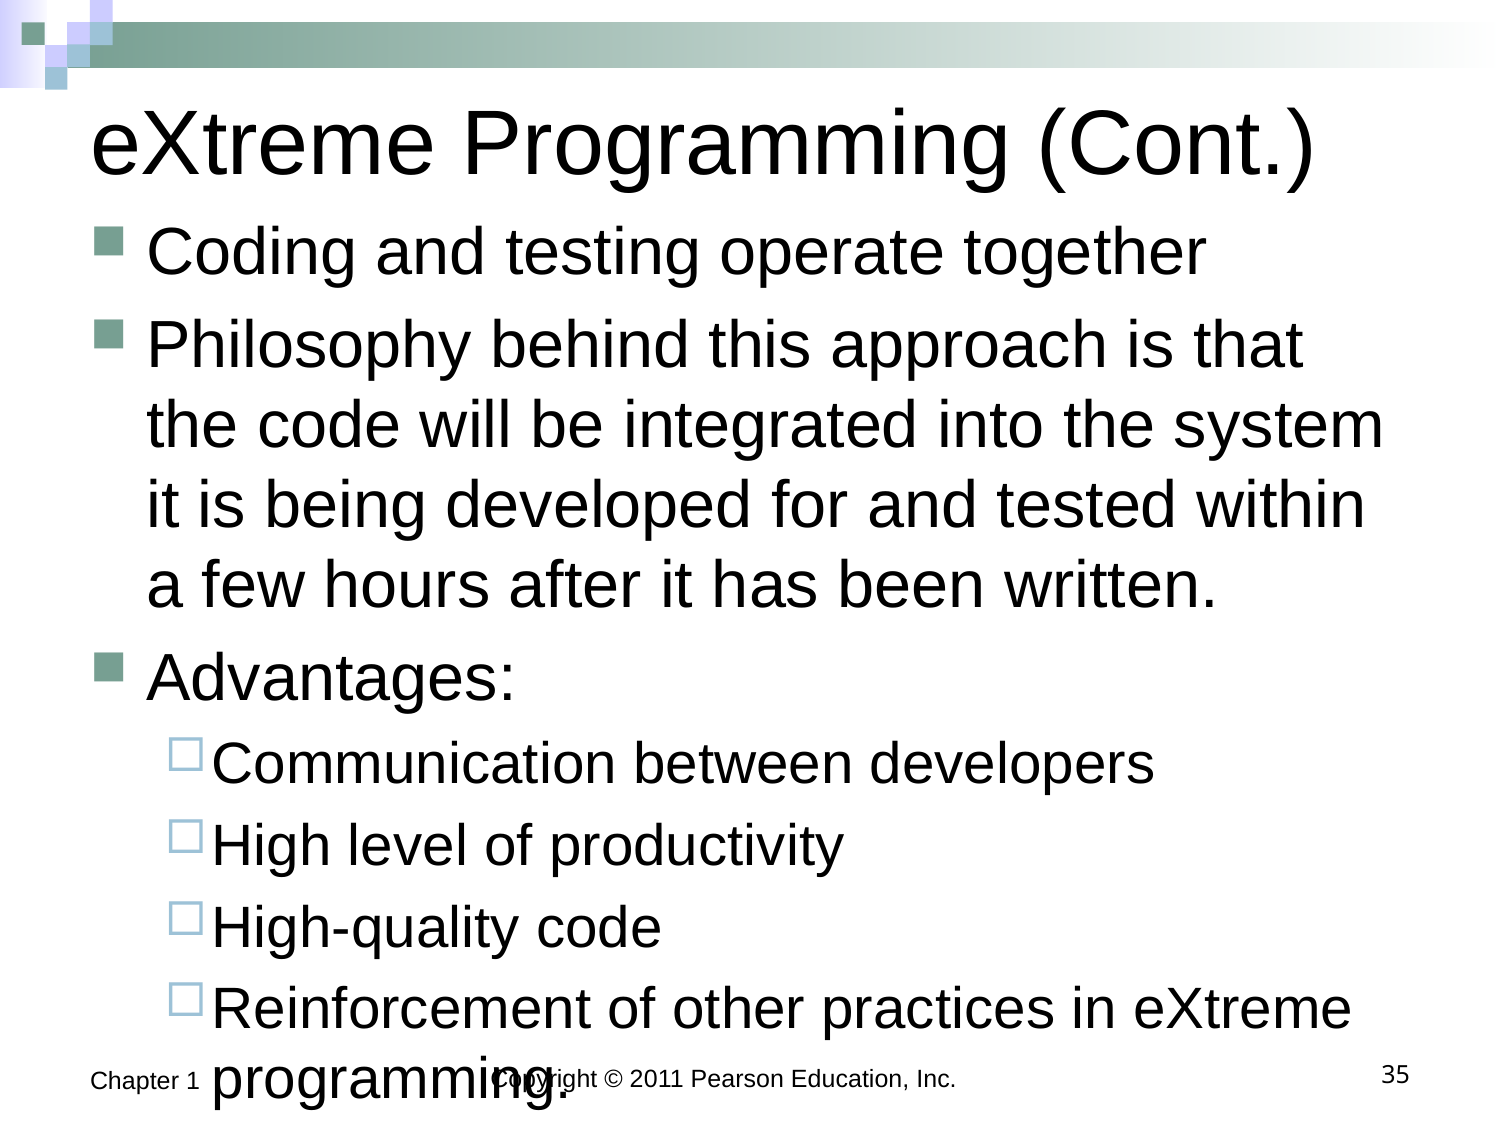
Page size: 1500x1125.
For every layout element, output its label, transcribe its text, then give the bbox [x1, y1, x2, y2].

title eXtreme Programming (Cont.) [75, 24, 1425, 200]
slide_number Chapter 1 [74, 1024, 426, 1103]
footer Copyright © 2011 Pearson Education, Inc. [426, 1024, 1074, 1101]
slide_number 35 [1074, 1024, 1426, 1101]
list Coding and testing operate together Philosophy behind this approach is that the code will be integrated into the system it is being developed for and tested within a few hours after it has been written. Advantages: Communication between developers High level of productivity High-quality code Reinforcement of other practices in eXtreme programming. [75, 200, 1425, 838]
